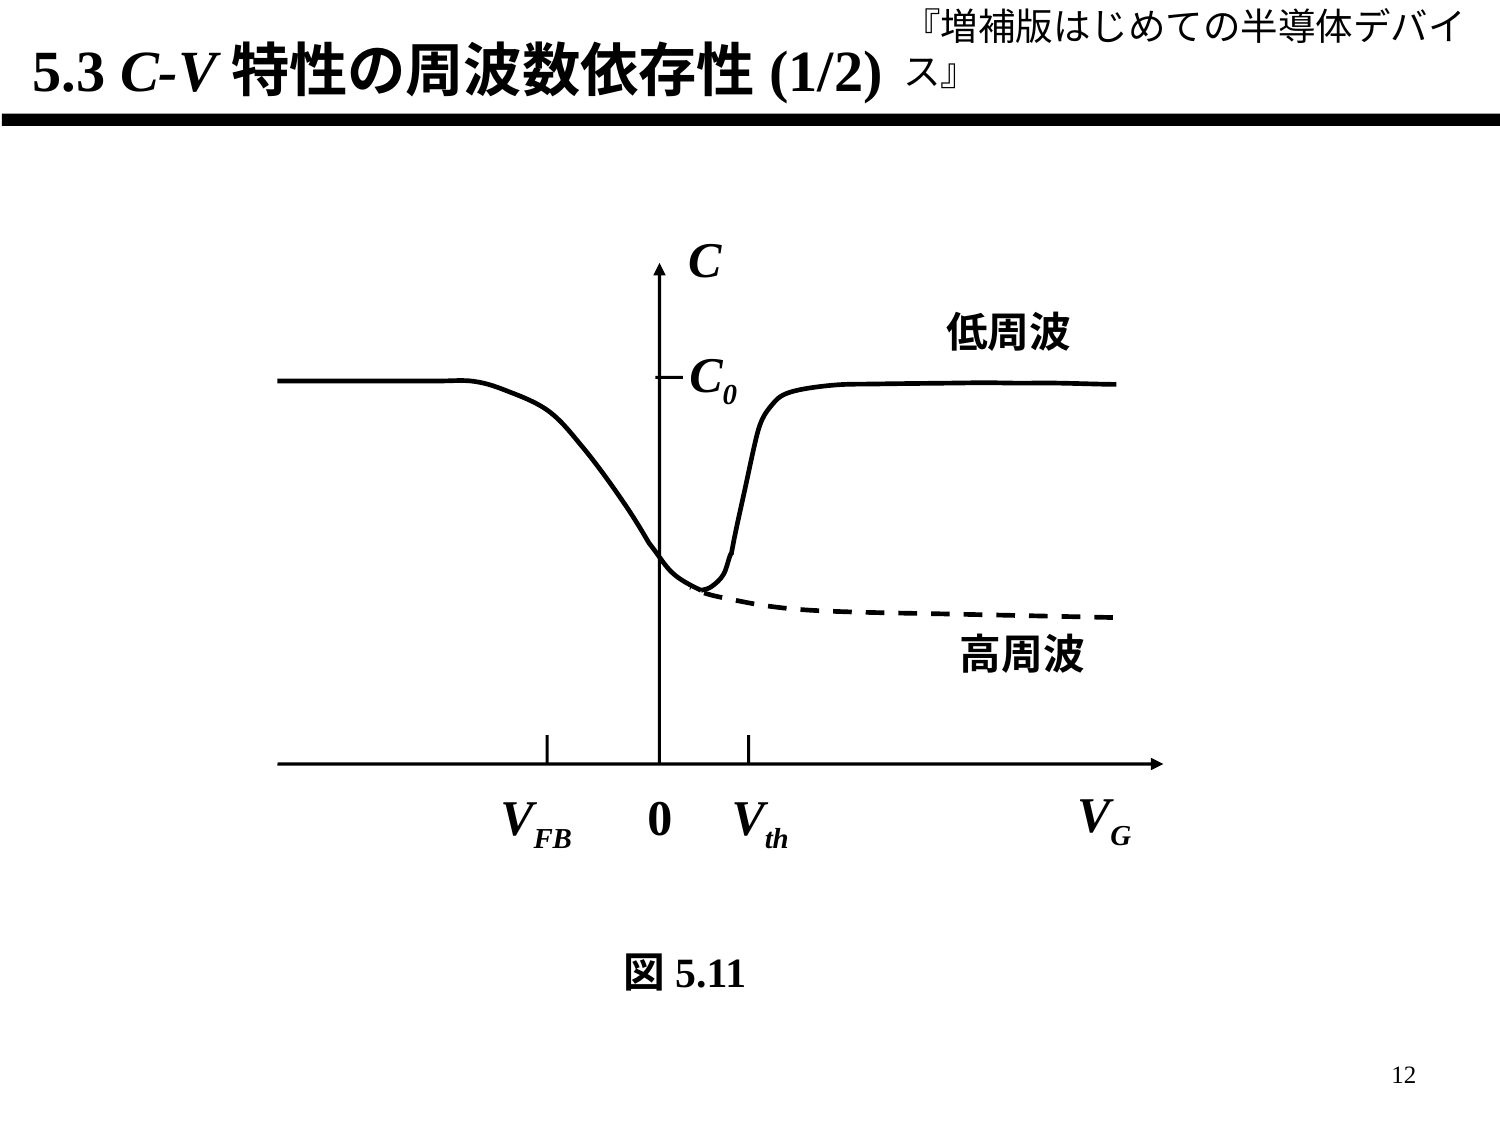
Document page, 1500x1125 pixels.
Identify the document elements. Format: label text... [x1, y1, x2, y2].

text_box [277, 219, 1172, 855]
text_box 図5.11 [608, 937, 847, 1003]
text_box 『増補版はじめての半導体デバイス』 [888, 0, 1495, 101]
title 5.3 C-V特性の周波数依存性(1/2) [17, 29, 1393, 107]
